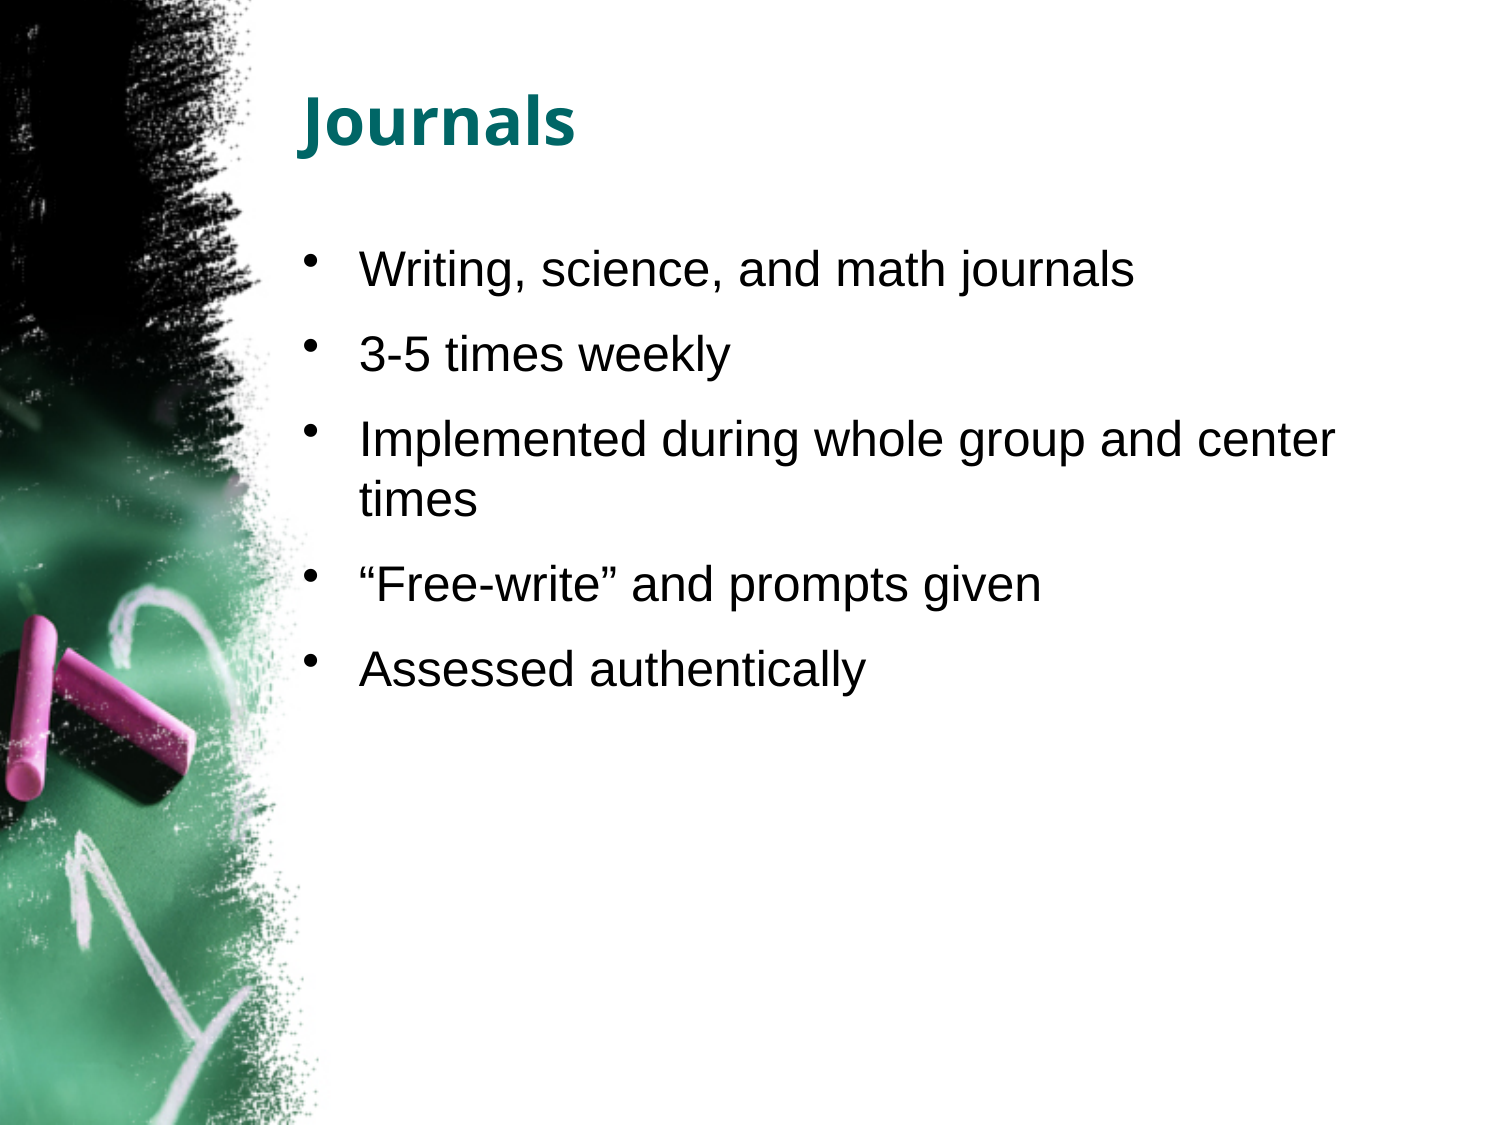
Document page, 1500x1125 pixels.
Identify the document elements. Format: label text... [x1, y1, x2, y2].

list Writing, science, and math journals 3-5 times weekly Implemented during whole group and center times “Free-write” and prompts given Assessed authentically [287, 228, 1438, 979]
title Journals [287, 50, 1438, 188]
picture [0, 0, 1500, 1125]
